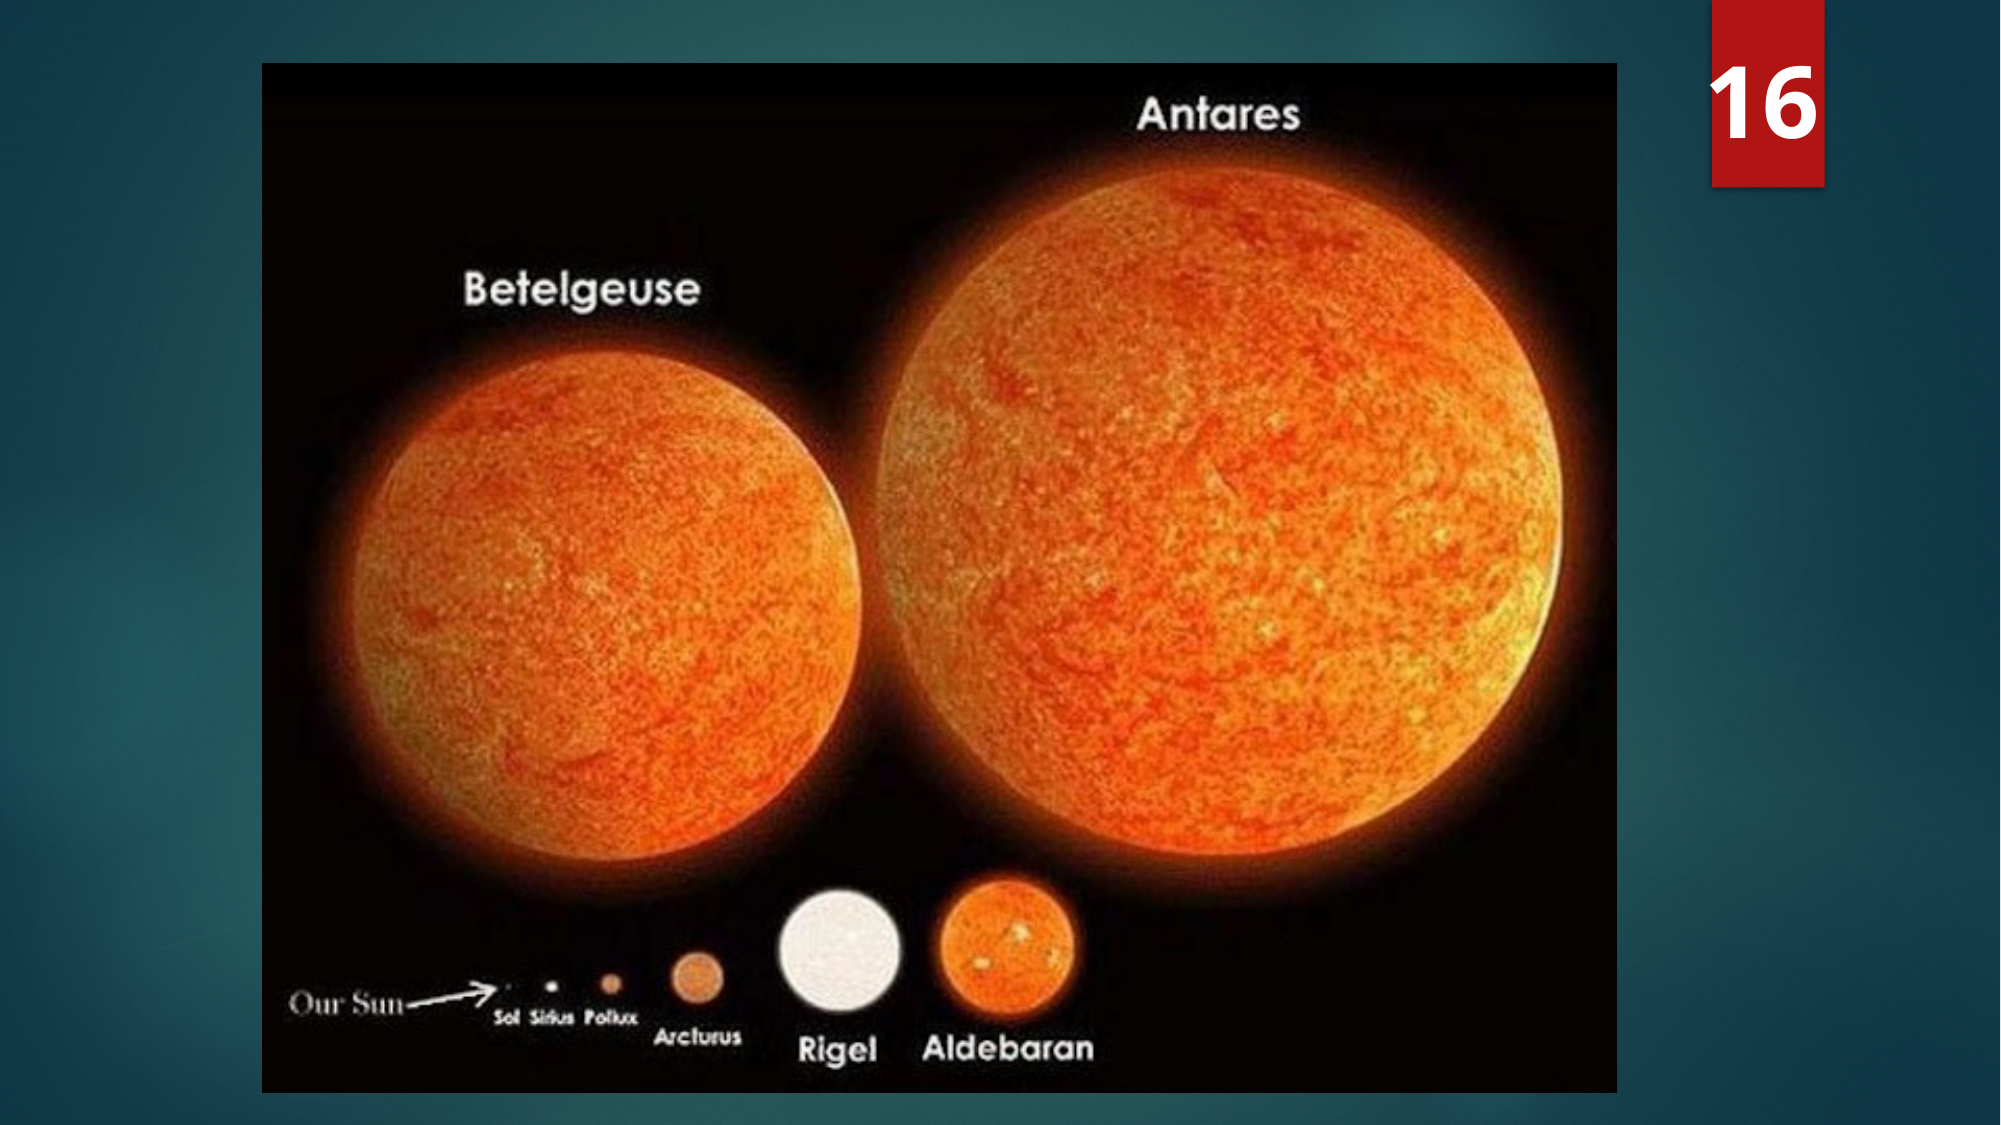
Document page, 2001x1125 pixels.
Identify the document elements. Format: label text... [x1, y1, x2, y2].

text_box 16 [1690, 31, 1879, 167]
picture [0, 0, 1617, 1125]
